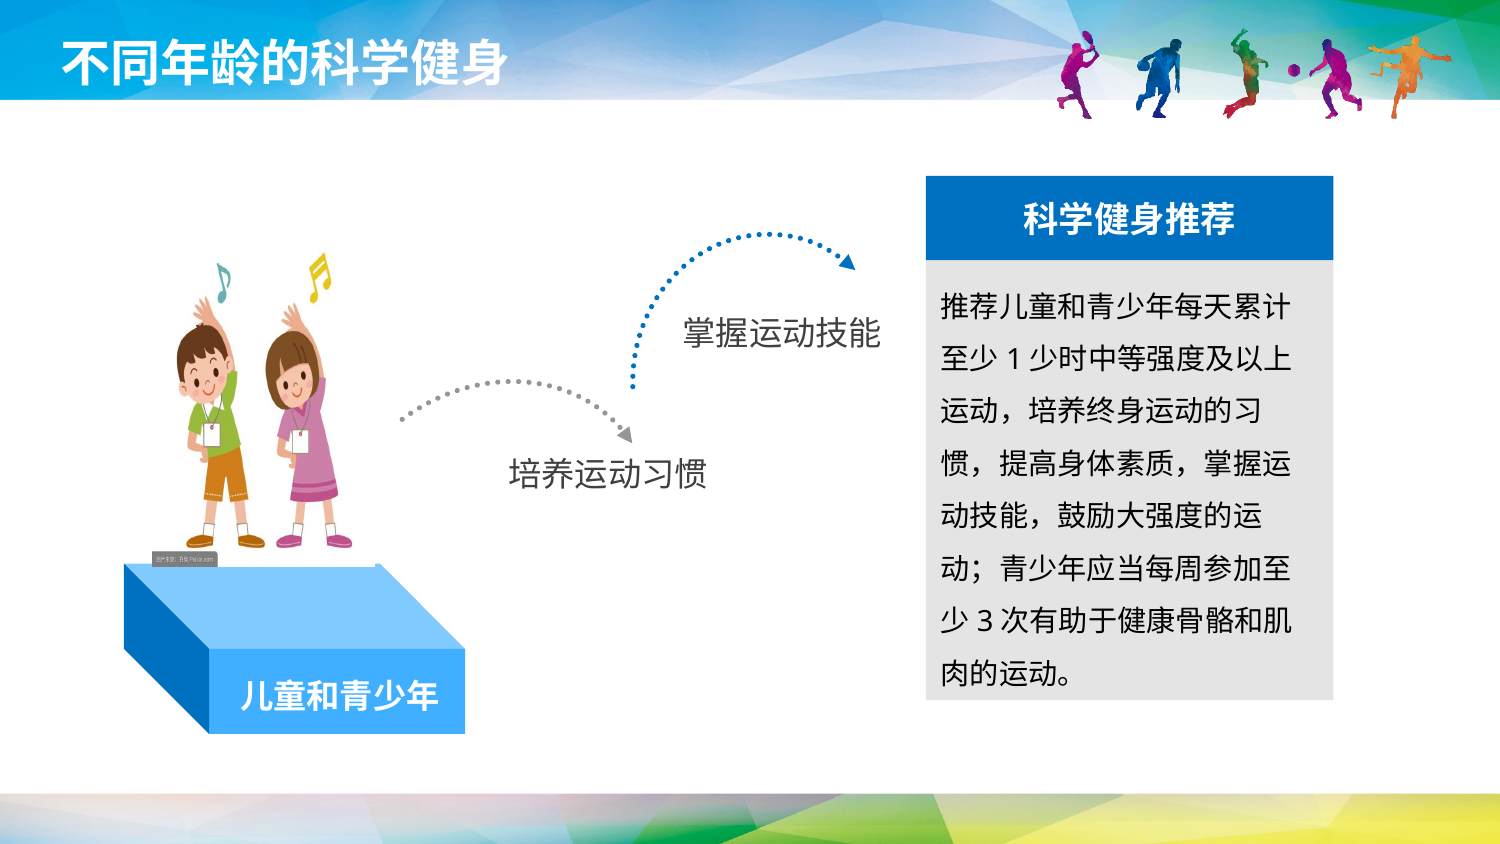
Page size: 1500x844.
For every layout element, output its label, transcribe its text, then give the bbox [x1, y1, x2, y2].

text_box [402, 381, 633, 541]
picture [317, 0, 1500, 119]
picture [0, 794, 1500, 844]
picture [152, 234, 376, 567]
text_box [925, 175, 1334, 701]
text_box 培养运动习惯 [493, 445, 723, 500]
text_box 掌握运动技能 [667, 304, 920, 360]
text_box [123, 563, 469, 735]
text_box [632, 234, 856, 387]
text_box 不同年龄的科学健身 [46, 24, 526, 99]
